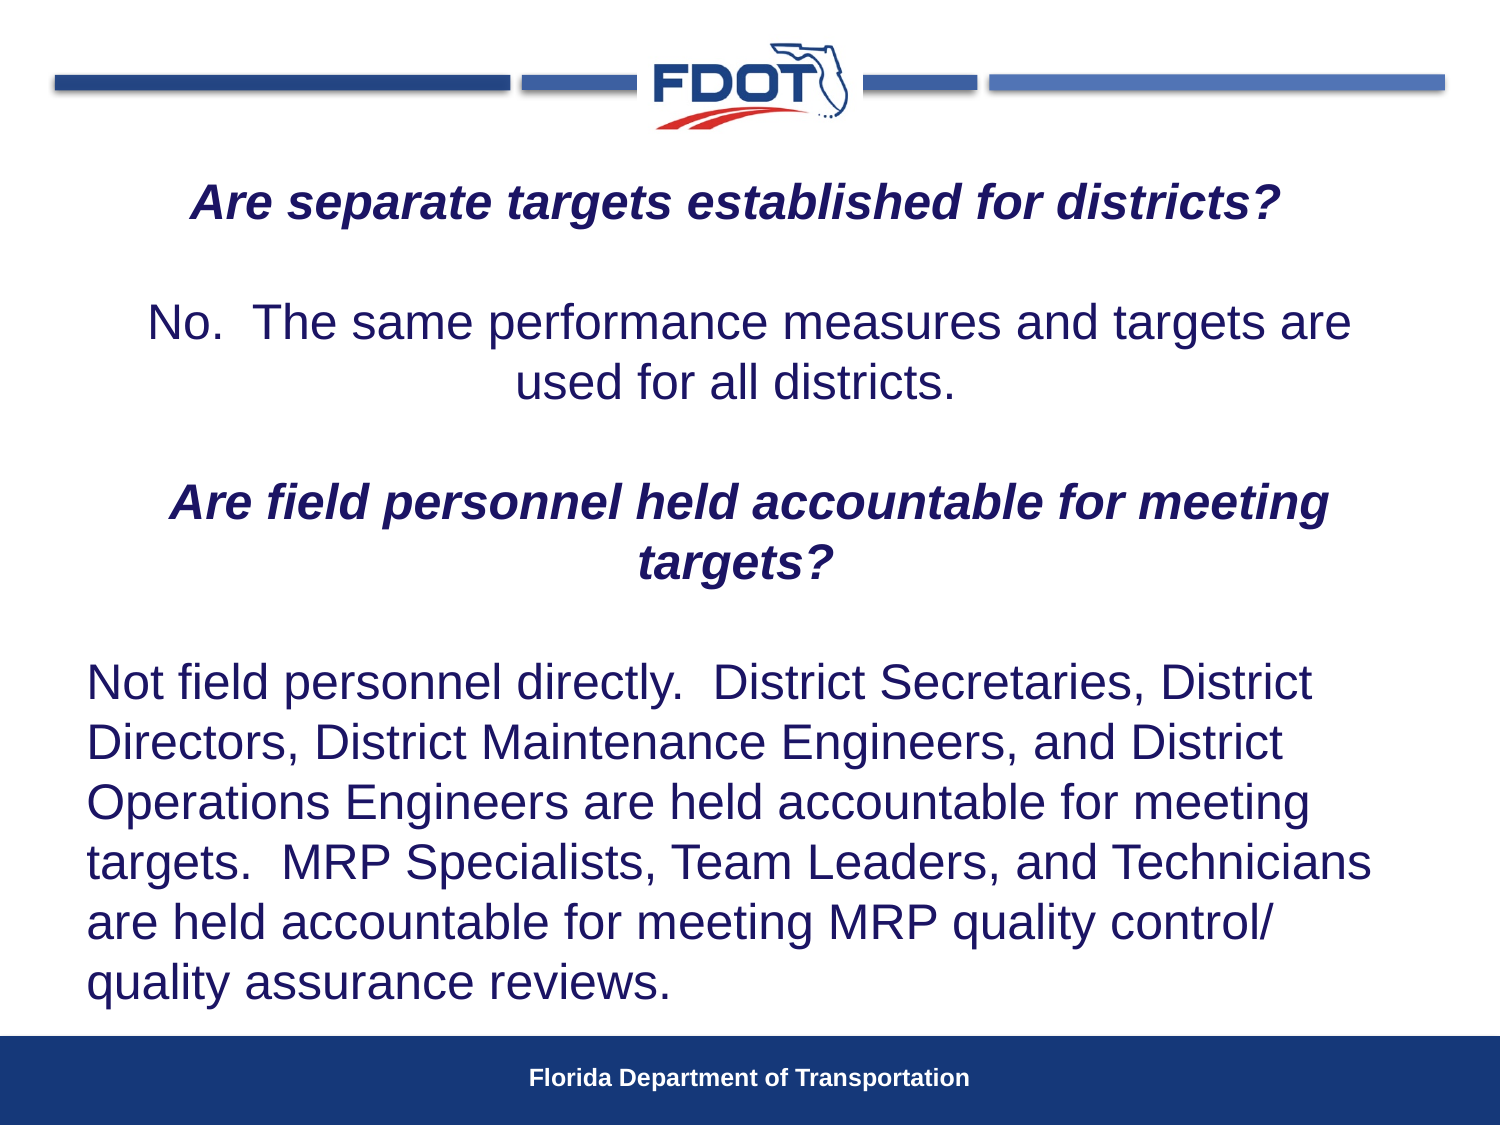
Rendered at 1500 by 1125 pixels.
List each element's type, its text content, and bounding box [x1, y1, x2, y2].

list Are separate targets established for districts? No. The same performance measures and targets are used for all districts. Are field personnel held accountable for meeting targets? Not field personnel directly. District Secretaries, District Directors, District Maintenance Engineers, and District Operations Engineers are held accountable for meeting targets. MRP Specialists, Team Leaders, and Technicians are held accountable for meeting MRP quality control/ quality assurance reviews. [71, 162, 1429, 1038]
picture [637, 34, 863, 138]
